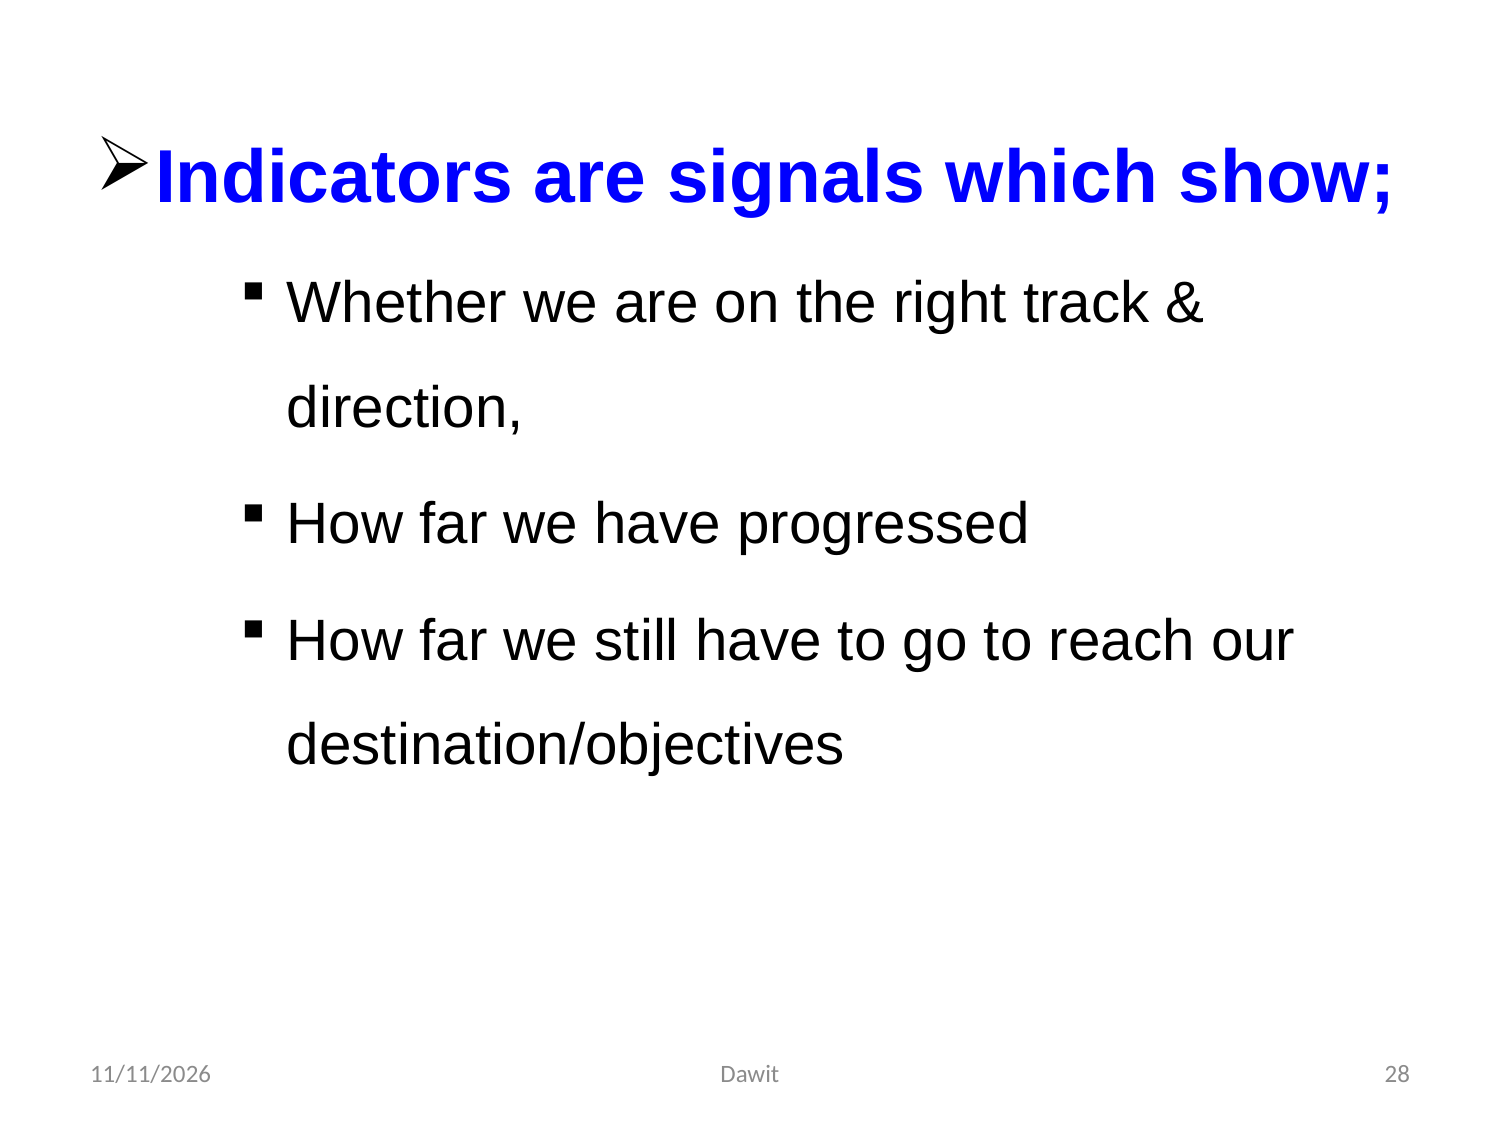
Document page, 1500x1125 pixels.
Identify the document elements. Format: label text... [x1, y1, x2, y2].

slide_number 28 [1074, 1075, 1425, 1103]
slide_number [75, 1042, 425, 1103]
list Indicators are signals which show; Whether we are on the right track & direction, How far we have progressed How far we still have to go to reach our destination/objectives [75, 75, 1425, 1075]
footer Dawit [512, 1042, 988, 1103]
